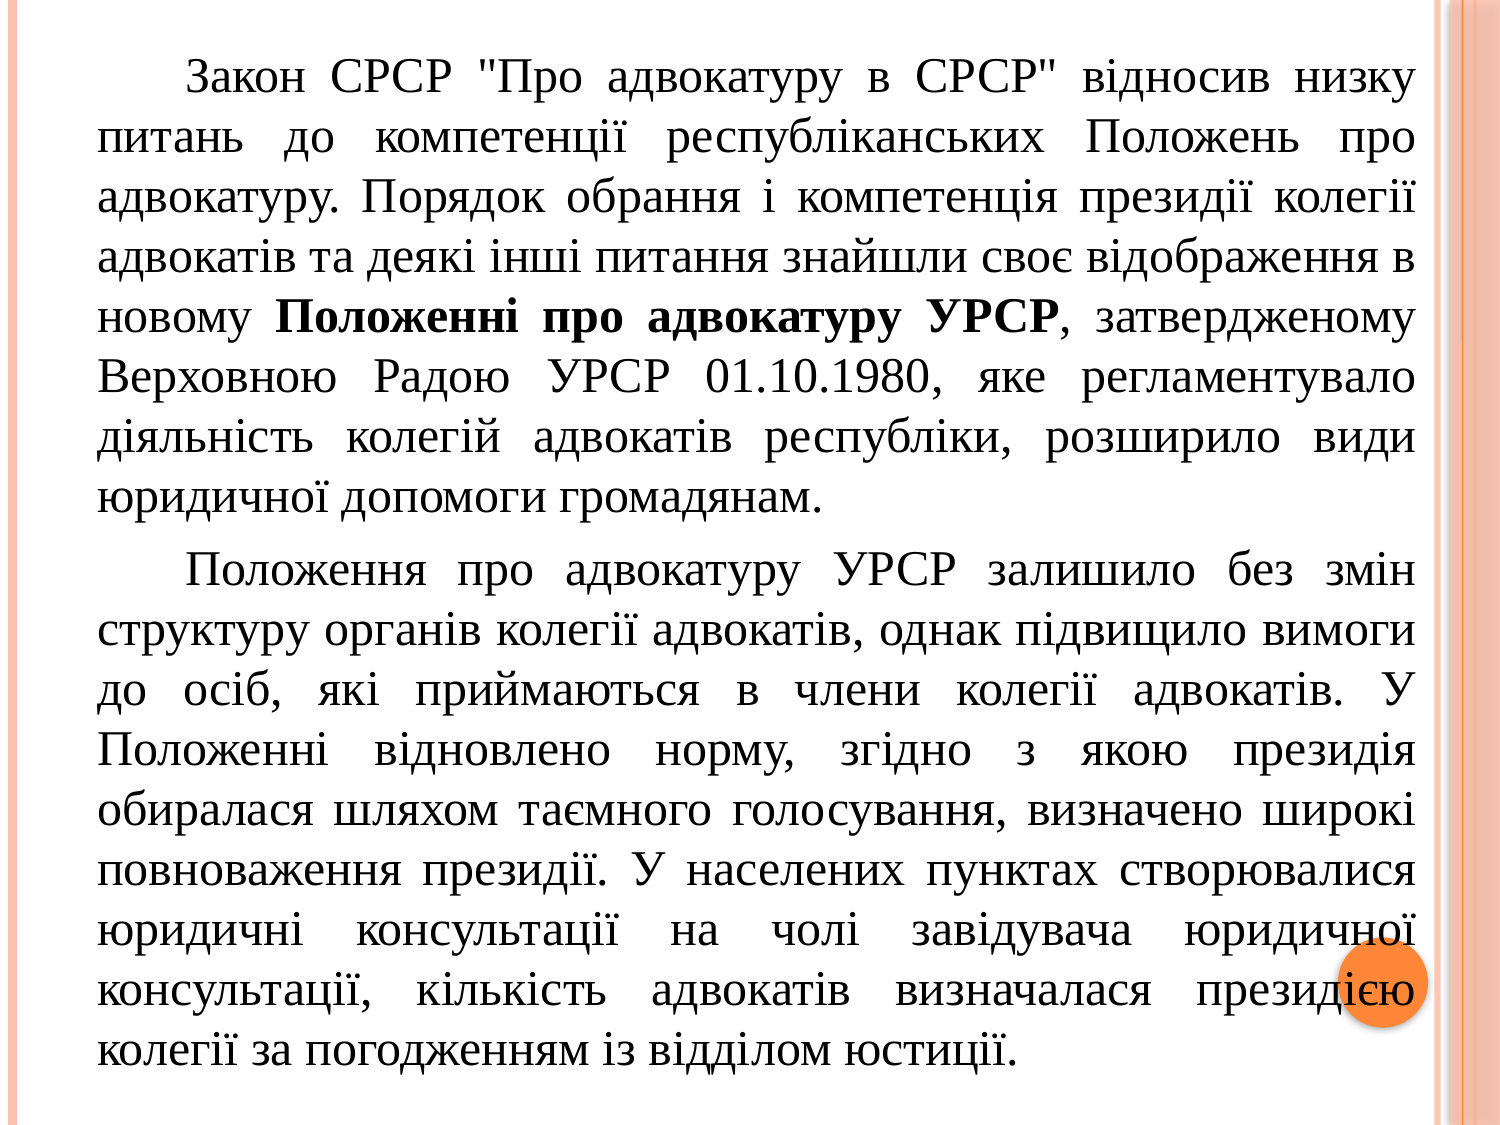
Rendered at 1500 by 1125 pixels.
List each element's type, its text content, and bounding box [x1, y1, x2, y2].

list Закон СРСР "Про адвокатуру в СРСР" відносив низку питань до компетенції республіканських Положень про адвокатуру. Порядок обрання і компетенція президії колегії адвокатів та деякі інші питання знайшли своє відображення в новому Положенні про адвокатуру УРСР, затвердженому Верховною Радою УРСР 01.10.1980, яке регламентувало діяльність колегій адвокатів республіки, розширило види юридичної допомоги громадянам. Положення про адвокатуру УРСР залишило без змін структуру органів колегії адвокатів, однак підвищило вимоги до осіб, які приймаються в члени колегії адвокатів. У Положенні відновлено норму, згідно з якою президія обиралася шляхом таємного голосування, визначено широкі повноваження президії. У населених пунктах створювалися юридичні консультації на чолі завідувача юридичної консультації, кількість адвокатів визначалася президією колегії за погодженням із відділом юстиції. [81, 34, 1433, 1055]
